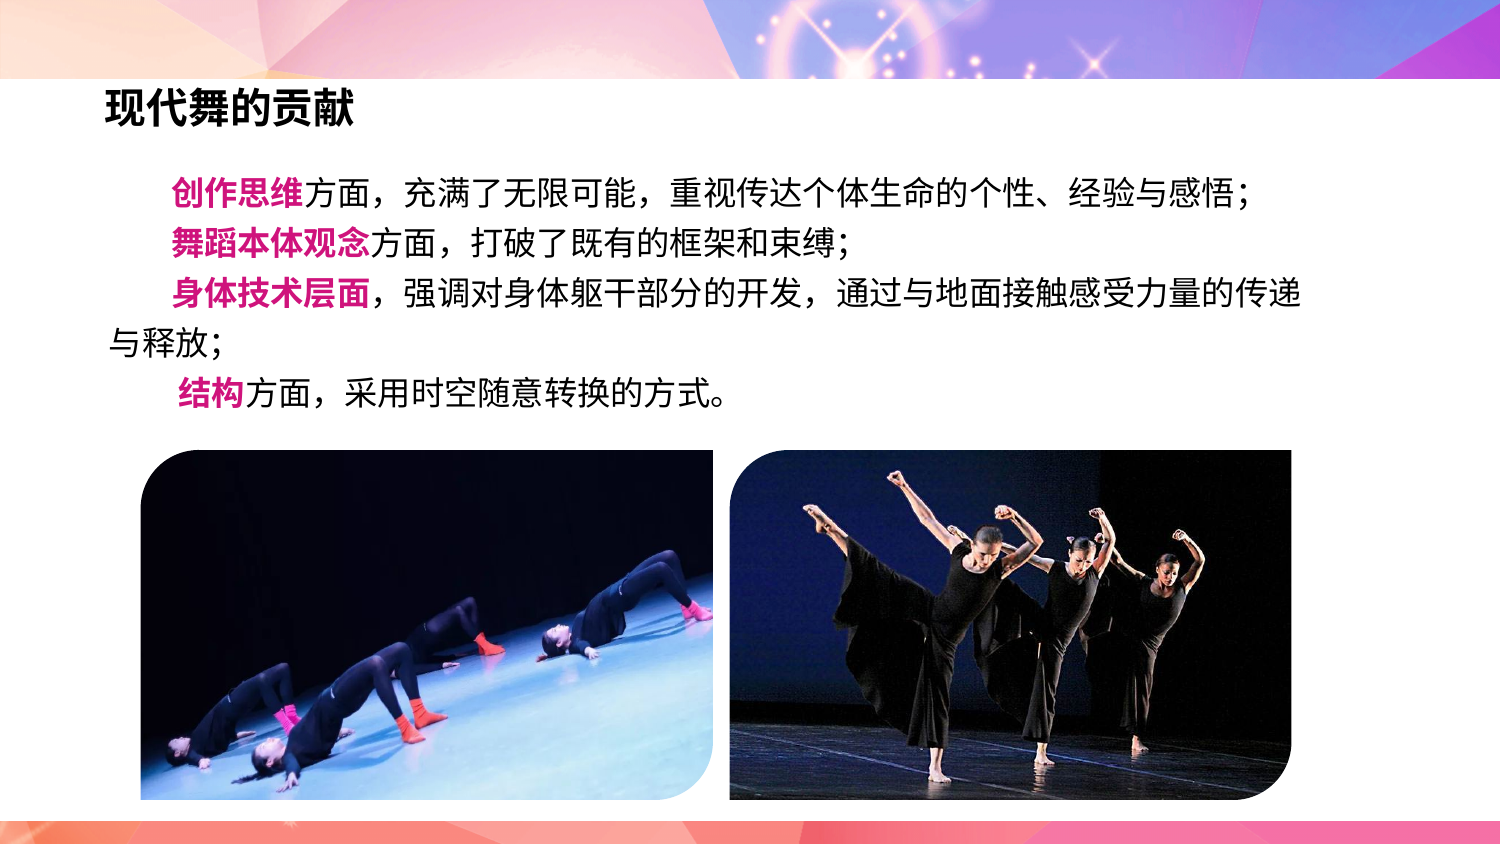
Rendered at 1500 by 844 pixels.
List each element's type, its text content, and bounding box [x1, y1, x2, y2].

text_box 现代舞的贡献 [42, 74, 496, 156]
picture [140, 449, 713, 800]
picture [0, 0, 1500, 79]
text_box 创作思维方面，充满了无限可能，重视传达个体生命的个性、经验与感悟； 舞蹈本体观念方面，打破了既有的框架和束缚； 身体技术层面，强调对身体躯干部分的开发，通过与地面接触感受力量的传递与释放； 结构方面，采用时空随意转换的方式。 [94, 155, 1340, 438]
picture [0, 821, 1500, 844]
picture [729, 450, 1292, 800]
